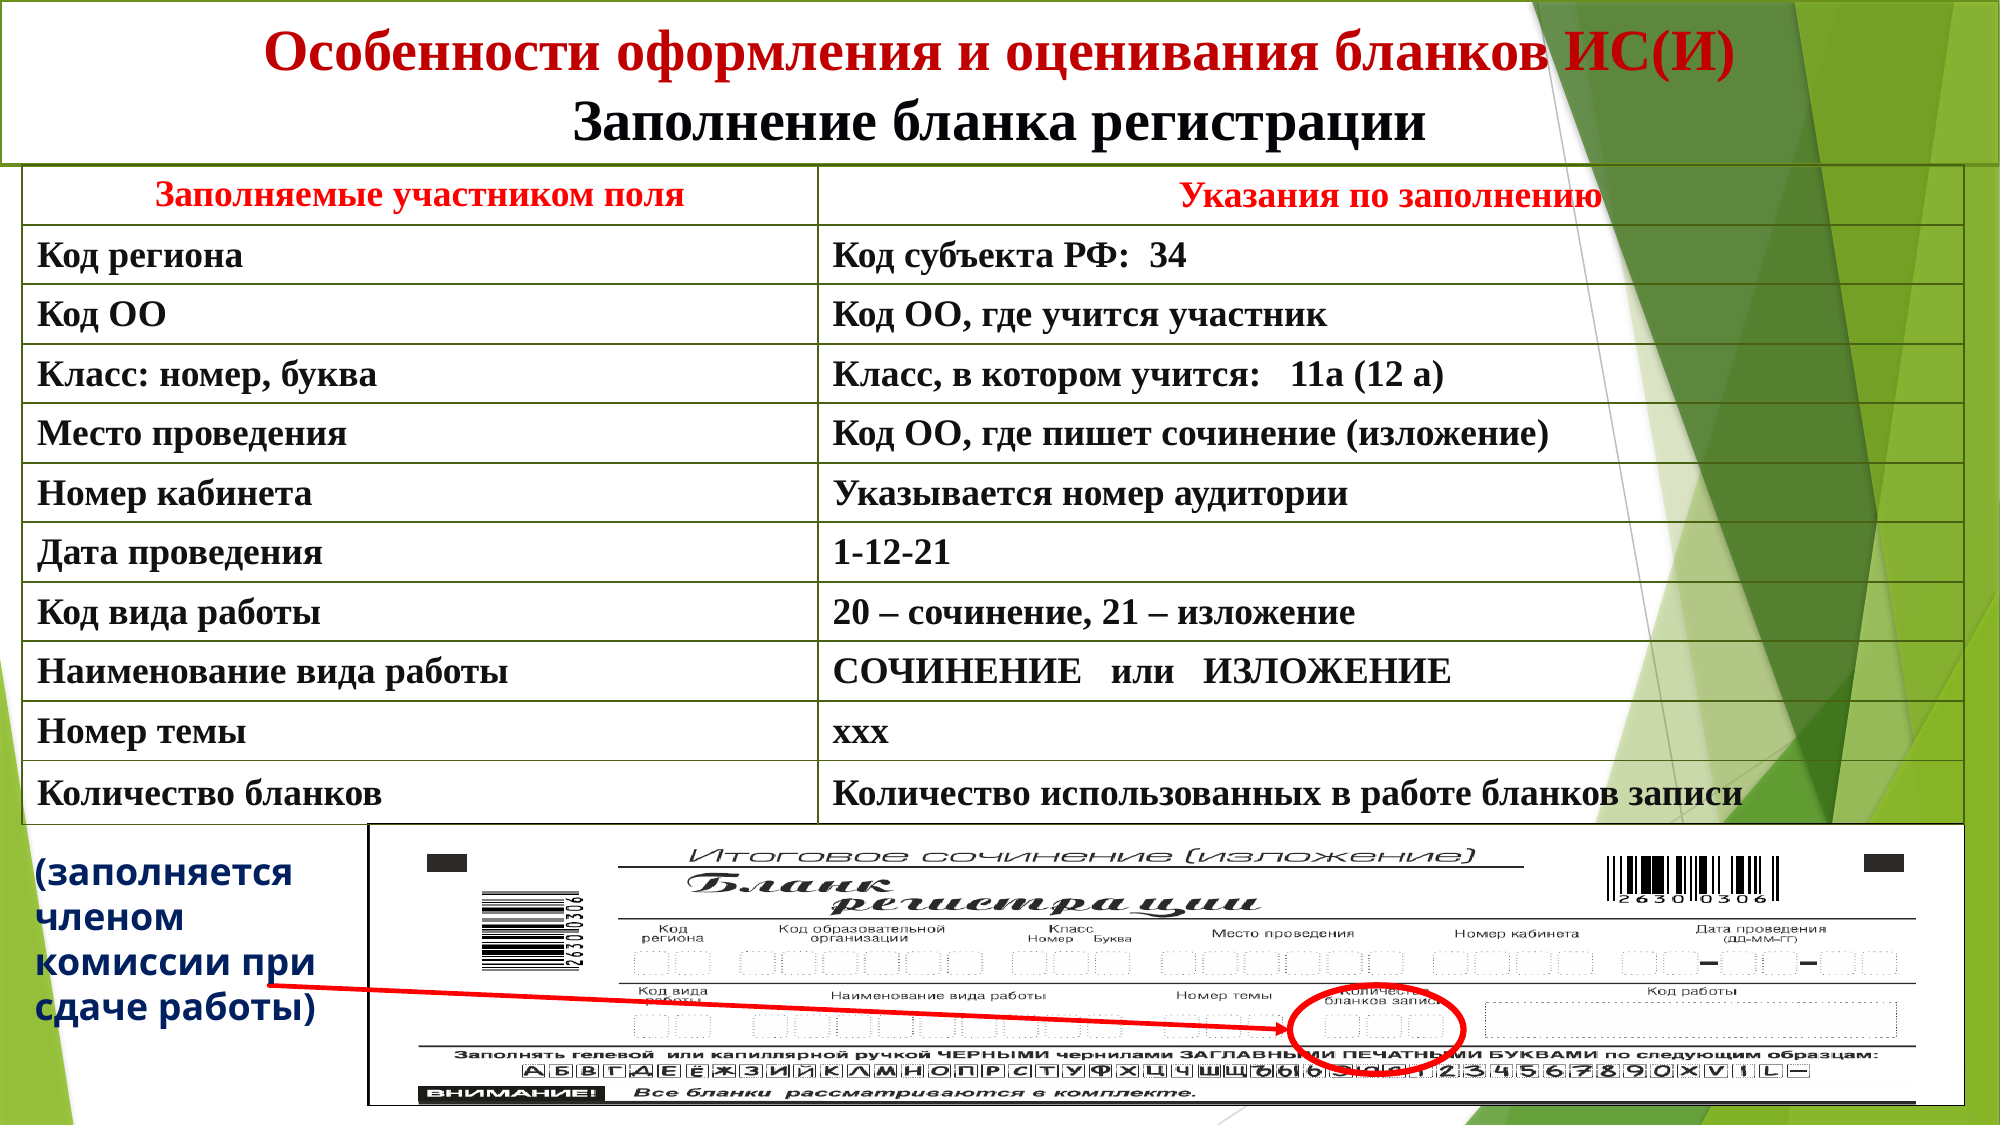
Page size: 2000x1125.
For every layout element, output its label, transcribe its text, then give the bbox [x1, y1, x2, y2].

table_cell Указывается номер аудитории [819, 464, 1963, 521]
table_cell Количество использованных в работе бланков записи [819, 761, 1963, 822]
text_box (заполняется членом комиссии при сдаче работы) [19, 840, 364, 1036]
table_cell ххх [819, 702, 1963, 760]
table_header Указания по заполнению [819, 166, 1963, 224]
table_cell Класс, в котором учится: 11а (12 а) [819, 345, 1963, 402]
table_cell 20 – сочинение, 21 – изложение [819, 583, 1963, 640]
table_cell СОЧИНЕНИЕ или ИЗЛОЖЕНИЕ [819, 642, 1963, 700]
table_cell Код региона [23, 226, 817, 283]
table_cell Код вида работы [23, 583, 817, 640]
table_cell Место проведения [23, 404, 817, 462]
table_cell Код ОО, где учится участник [819, 285, 1963, 343]
table_cell Код ОО, где пишет сочинение (изложение) [819, 404, 1963, 462]
table_cell Количество бланков [23, 761, 817, 824]
text_box Особенности оформления и оценивания бланков ИС(И) Заполнение бланка регистрации [0, 0, 2000, 167]
table_cell Номер кабинета [23, 464, 817, 521]
table_cell Код субъекта РФ: 34 [819, 226, 1963, 283]
table_cell Дата проведения [23, 523, 817, 581]
table_cell 1-12-21 [819, 523, 1963, 581]
table_cell Код ОО [23, 285, 817, 343]
table_header Заполняемые участником поля [23, 166, 817, 224]
table_cell Класс: номер, буква [23, 345, 817, 402]
picture [368, 824, 1965, 1106]
table_cell Наименование вида работы [23, 642, 817, 700]
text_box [268, 984, 1291, 1031]
table_cell Номер темы [23, 702, 817, 760]
